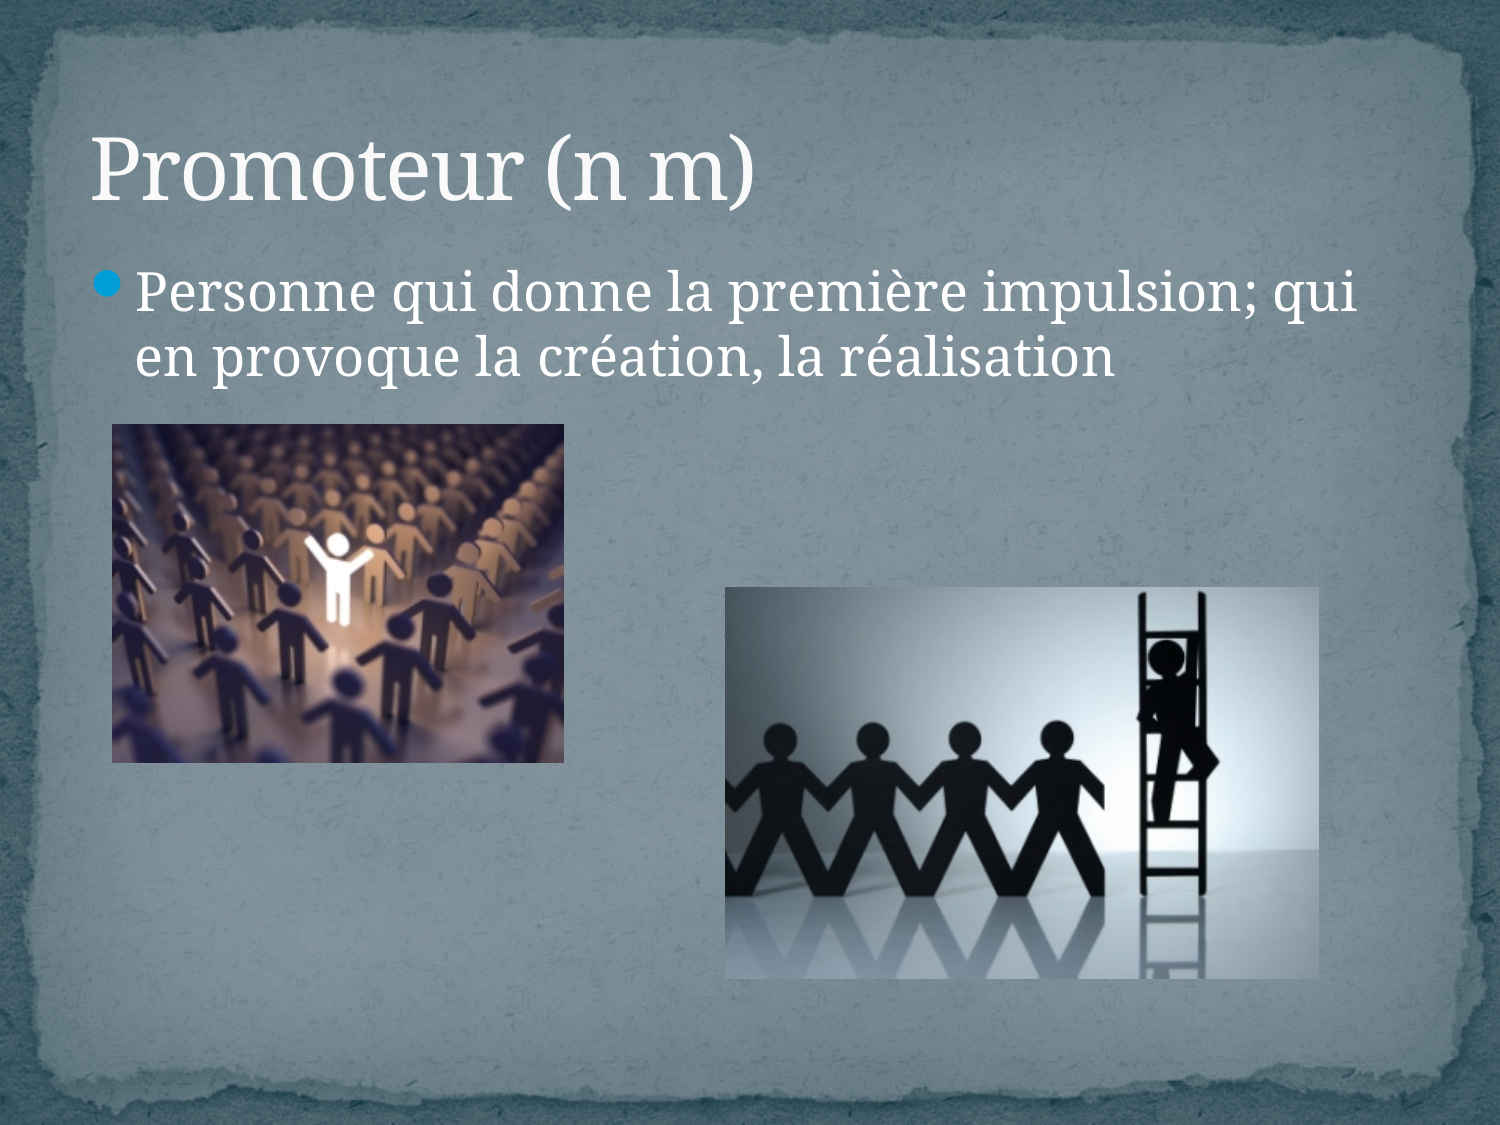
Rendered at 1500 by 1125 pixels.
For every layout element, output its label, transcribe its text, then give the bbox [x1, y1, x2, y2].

title Promoteur (n m) [74, 24, 1425, 225]
picture [112, 424, 564, 763]
list Personne qui donne la première impulsion; qui en provoque la création, la réalisation [75, 249, 1425, 1000]
picture [725, 587, 1319, 979]
